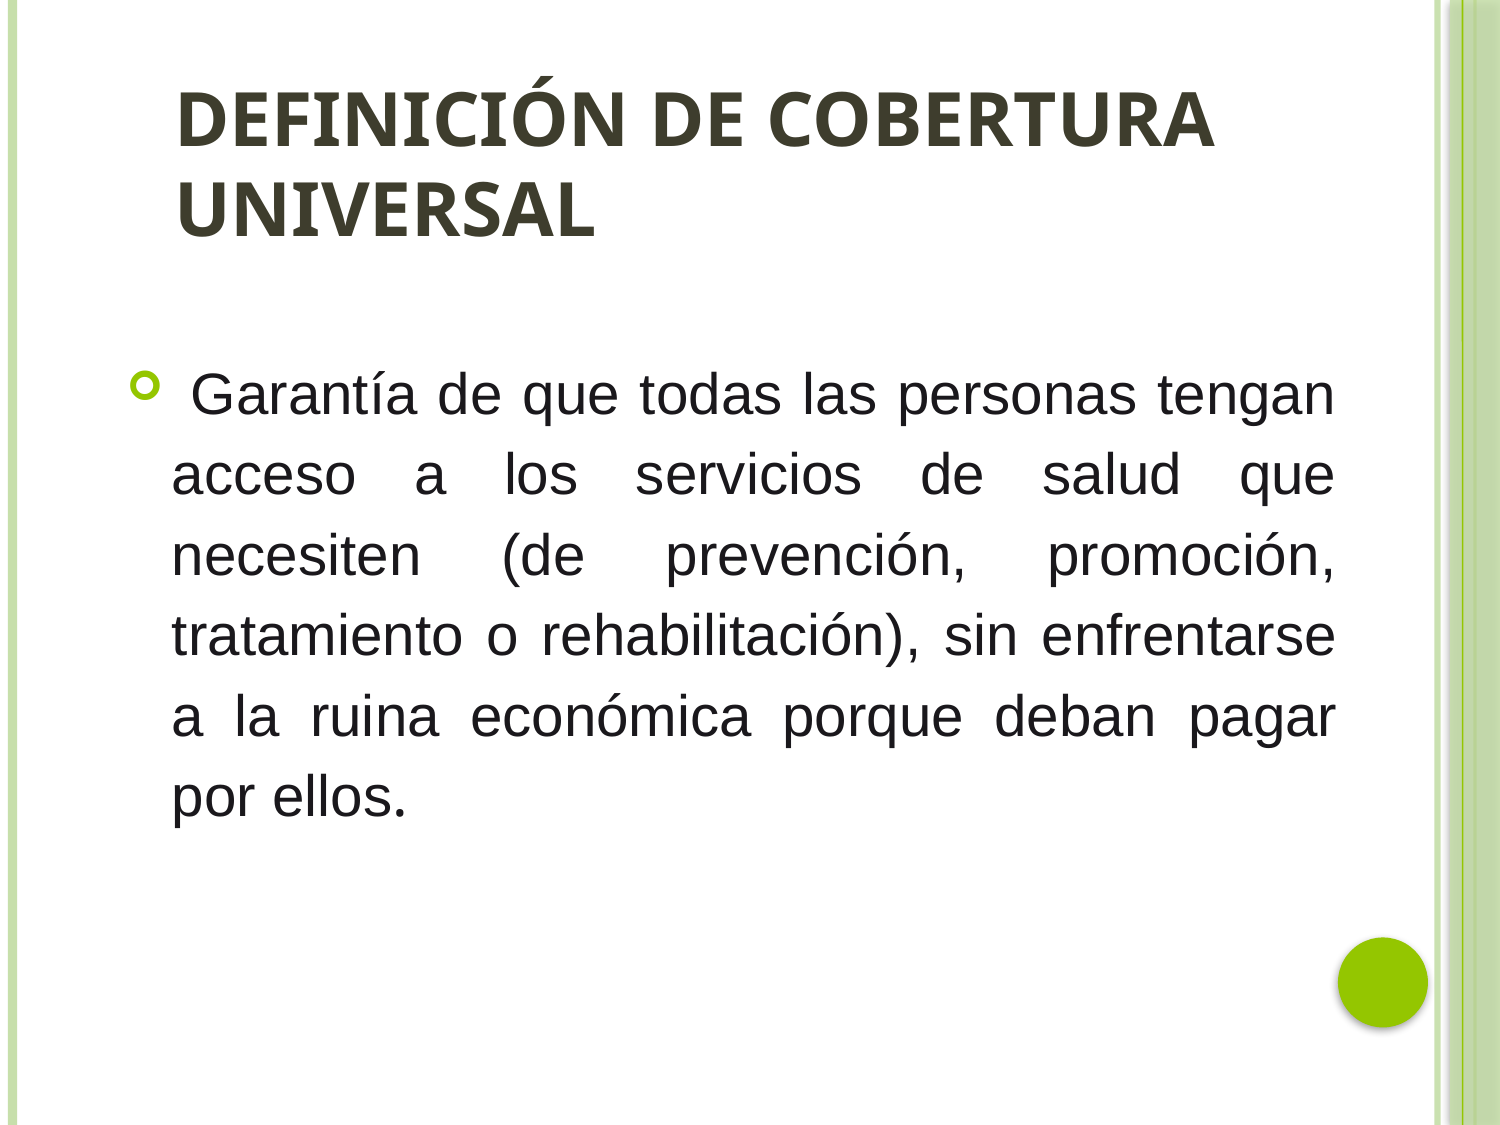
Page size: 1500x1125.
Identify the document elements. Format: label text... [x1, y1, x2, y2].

list Garantía de que todas las personas tengan acceso a los servicios de salud que necesiten (de prevención, promoción, tratamiento o rehabilitación), sin enfrentarse a la ruina económica porque deban pagar por ellos. [112, 338, 1353, 929]
title Definición de cobertura universal [159, 172, 1353, 338]
